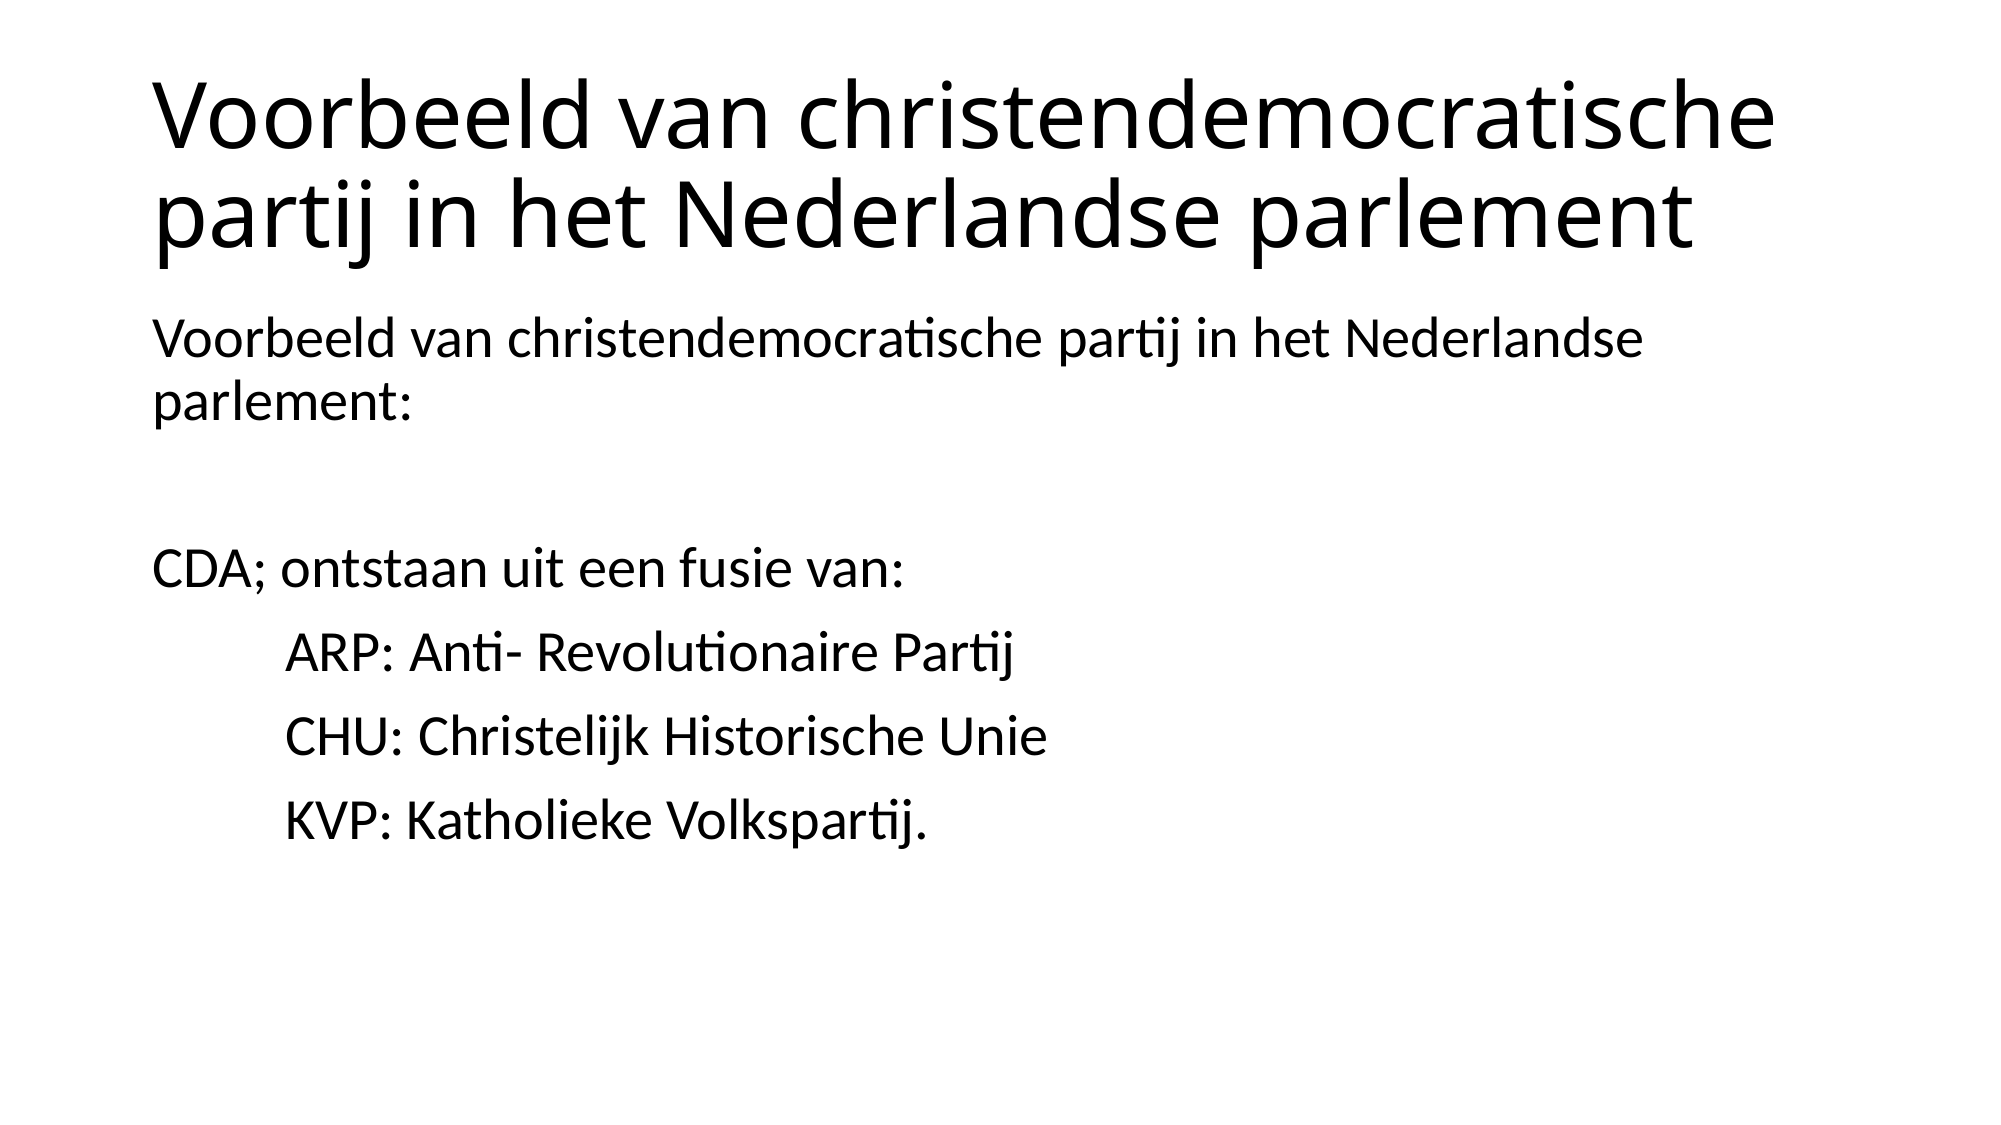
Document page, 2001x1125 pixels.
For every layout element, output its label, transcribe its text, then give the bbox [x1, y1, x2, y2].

list Voorbeeld van christendemocratische partij in het Nederlandse parlement: CDA; ontstaan uit een fusie van: ARP: Anti- Revolutionaire Partij CHU: Christelijk Historische Unie KVP: Katholieke Volkspartij. [137, 299, 1863, 1014]
title Voorbeeld van christendemocratische partij in het Nederlandse parlement [137, 59, 1863, 278]
